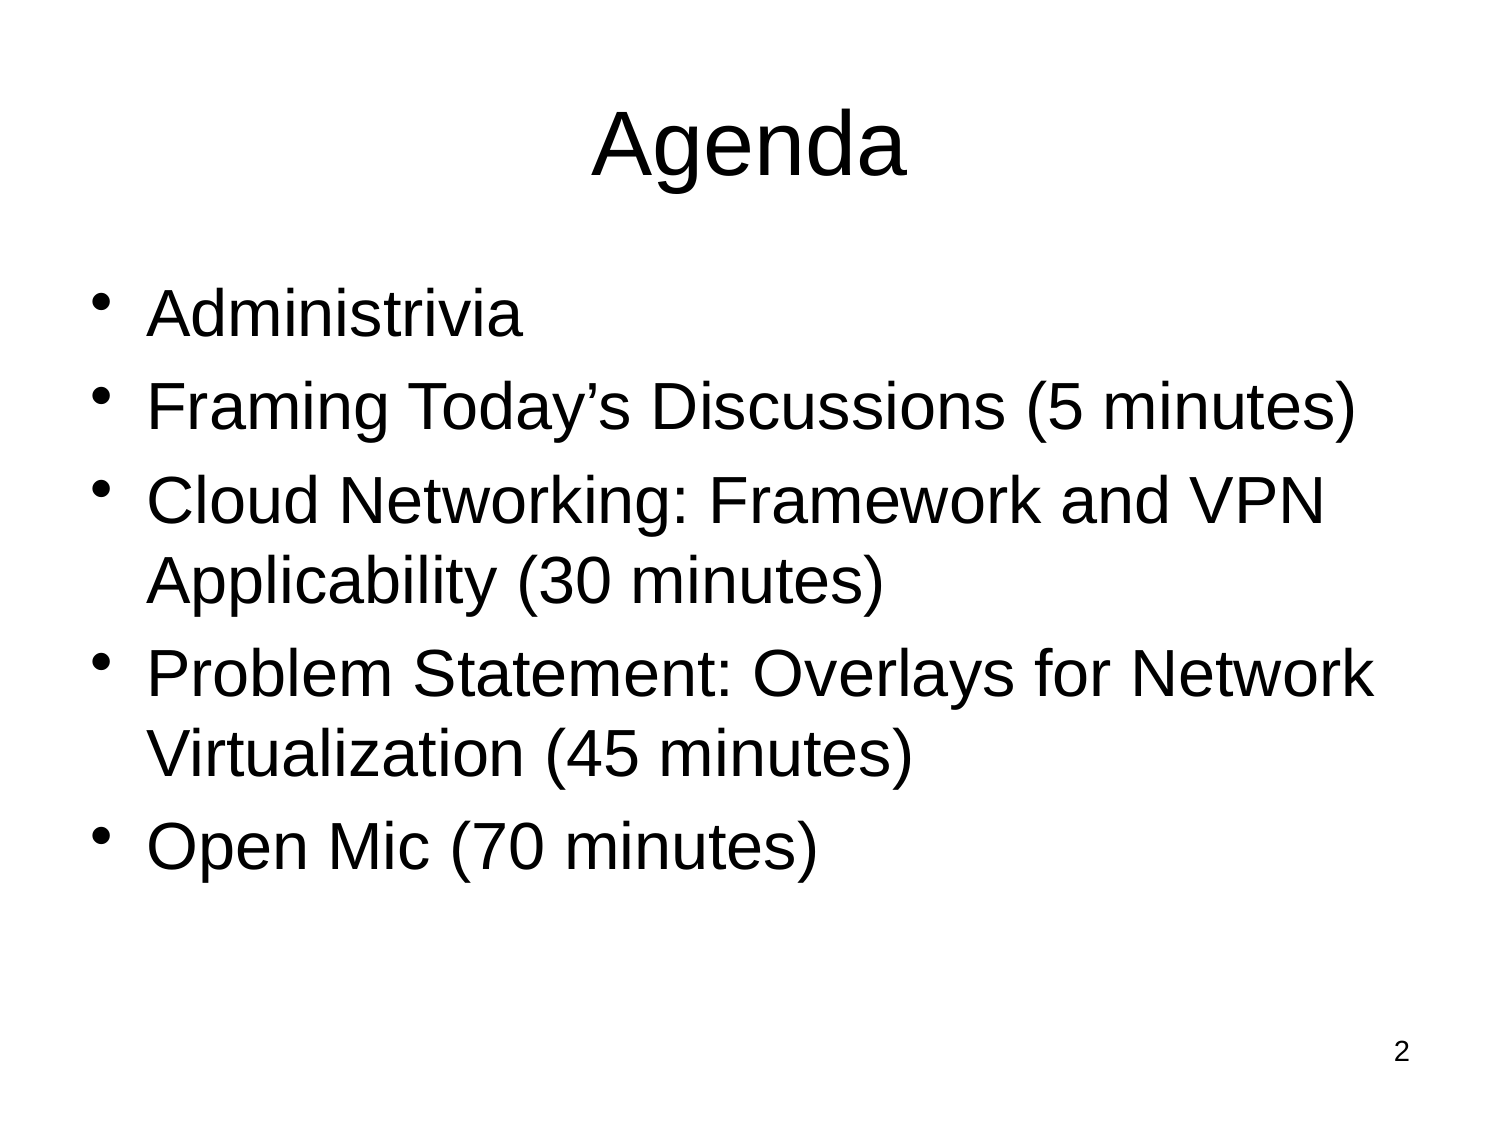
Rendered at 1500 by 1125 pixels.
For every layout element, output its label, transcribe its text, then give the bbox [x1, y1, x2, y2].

slide_number 2 [1074, 1024, 1426, 1103]
title Agenda [74, 44, 1426, 233]
list Administrivia Framing Today’s Discussions (5 minutes) Cloud Networking: Framework and VPN Applicability (30 minutes) Problem Statement: Overlays for Network Virtualization (45 minutes) Open Mic (70 minutes) [74, 262, 1426, 1006]
